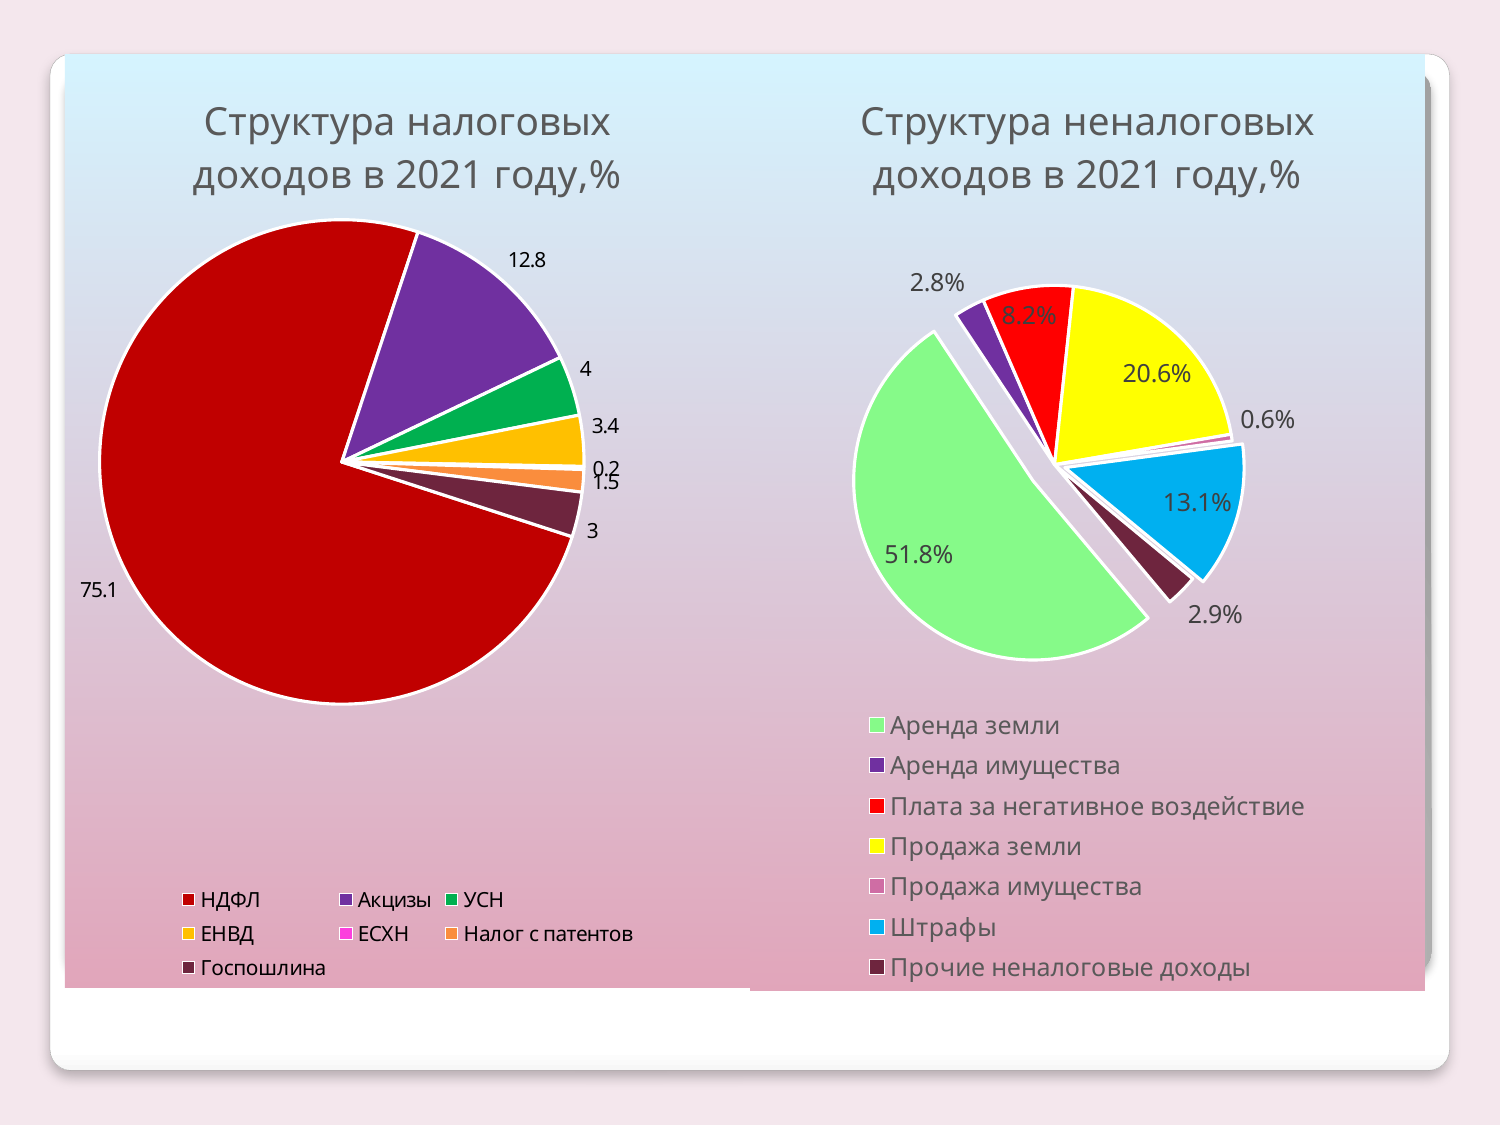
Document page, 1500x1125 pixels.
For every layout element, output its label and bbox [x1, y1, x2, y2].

chart [64, 54, 1426, 991]
